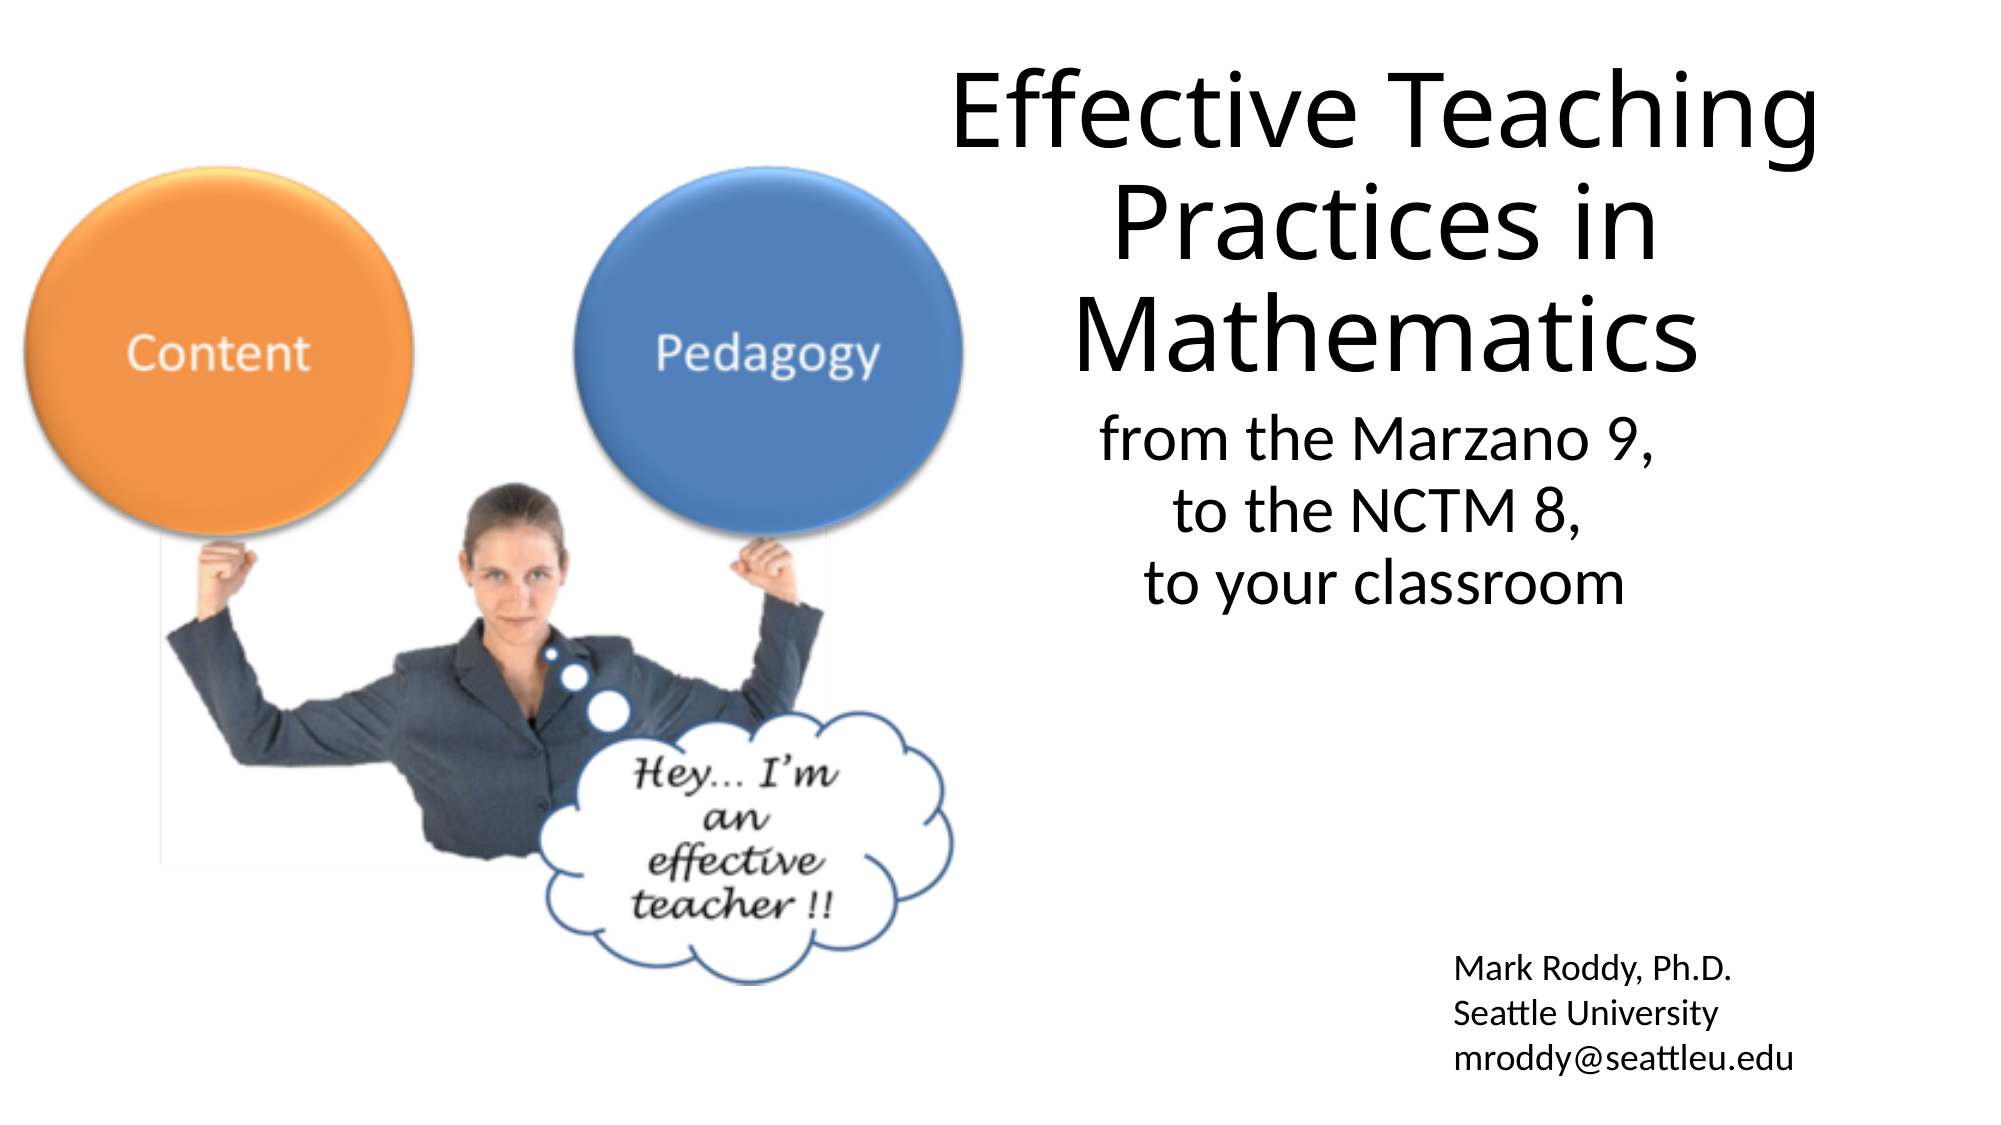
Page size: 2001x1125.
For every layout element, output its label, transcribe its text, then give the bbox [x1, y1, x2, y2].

text_box Mark Roddy, Ph.D. Seattle University mroddy@seattleu.edu [1438, 935, 1811, 1085]
picture [15, 163, 973, 986]
subtitle from the Marzano 9, to the NCTM 8, to your classroom [973, 395, 1886, 685]
title Effective Teaching Practices in Mathematics [821, 48, 1950, 402]
